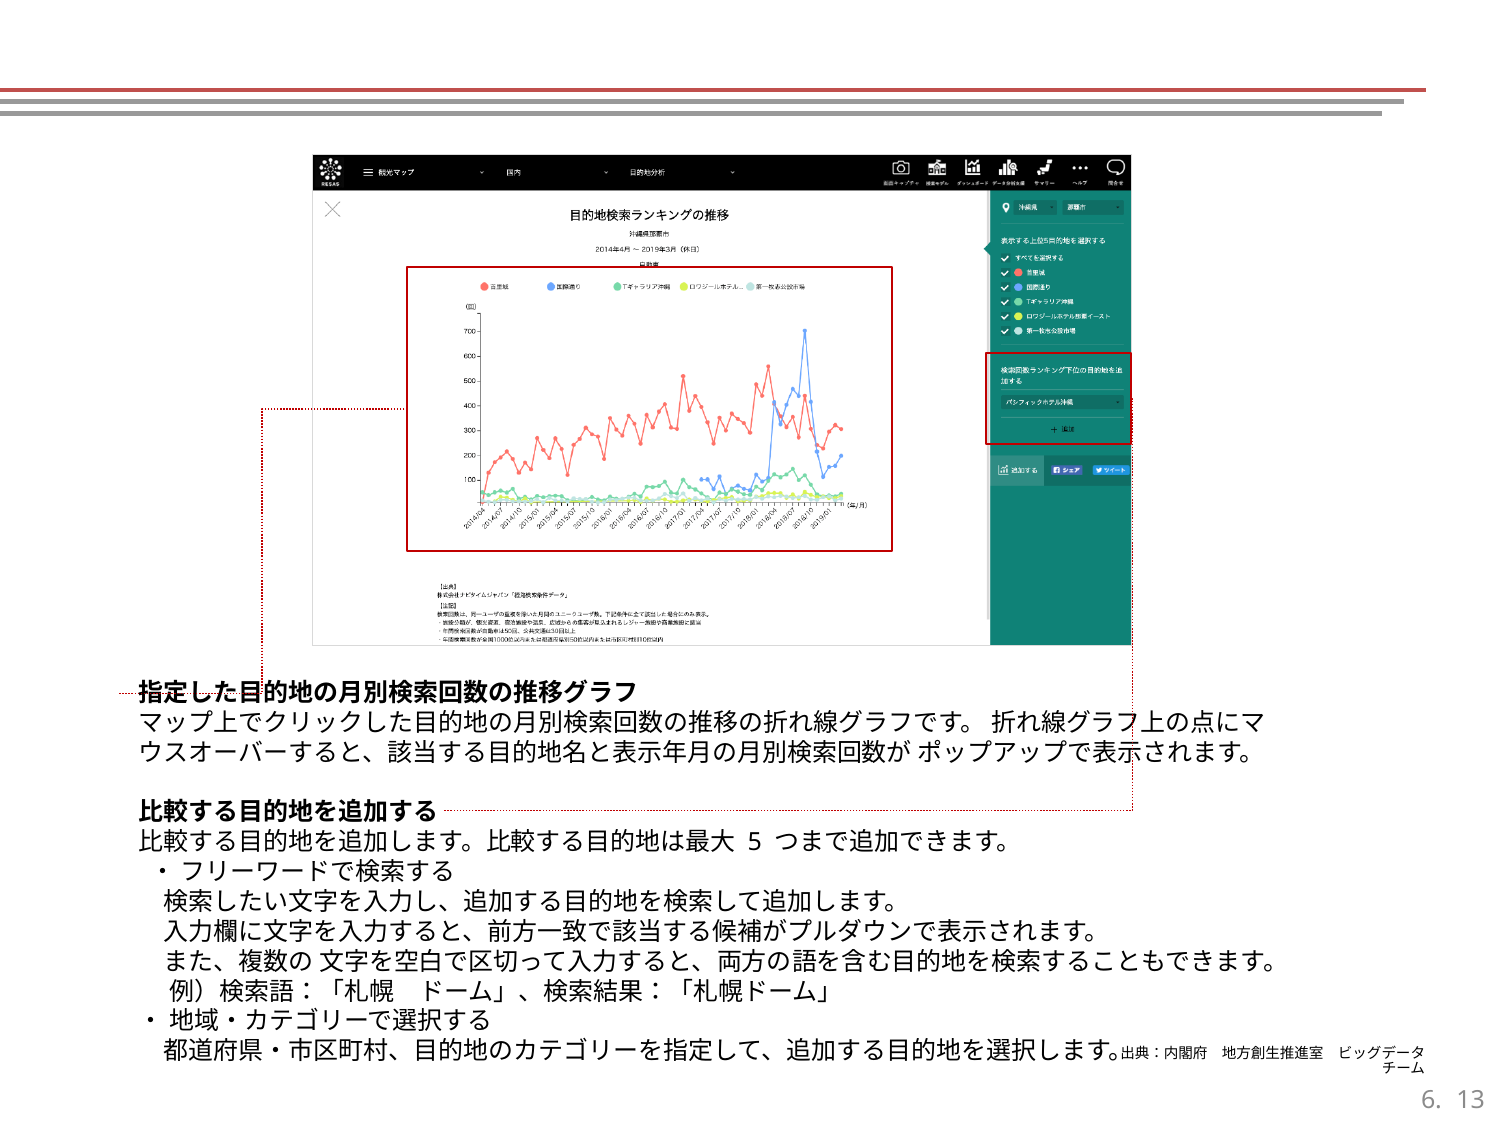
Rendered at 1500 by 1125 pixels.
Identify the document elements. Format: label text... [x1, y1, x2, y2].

text_box 指定した目的地の月別検索回数の推移グラフ マップ上でクリックした目的地の月別検索回数の推移の折れ線グラフです。 折れ線グラフ上の点にマウスオーバーすると、該当する目的地名と表示年月の月別検索回数が ポップアップで表示されます。 [123, 668, 437, 774]
text_box 比較する目的地を追加する 比較する目的地を追加します。比較する目的地は最大 5 つまで追加できます。 ・ フリーワードで検索する 検索したい文字を入力し、追加する目的地を検索して追加します。 入力欄に文字を入力すると、前方一致で該当する候補がプルダウンで表示されます。 また、複数の 文字を空白で区切って入力すると、両方の語を含む目的地を検索することもできます。 例）検索語：「札幌 ドーム」、検索結果：「札幌ドーム」 ・ 地域・カテゴリーで選択する 都道府県・市区町村、目的地のカテゴリーを指定して、追加する目的地を選択します。 [123, 788, 1306, 1073]
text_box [442, 398, 1132, 811]
picture [312, 154, 1132, 646]
text_box 指定した目的地の月別検索回数の推移グラフ マップ上でクリックした目的地の月別検索回数の推移の折れ線グラフです。 折れ線グラフ上の点にマウスオーバーすると、該当する目的地名と表示年月の月別検索回数が ポップアップで表示されます。 [1136, 668, 1306, 774]
text_box 出典：内閣府 地方創生推進室 ビッグデータチーム [1097, 1038, 1440, 1085]
slide_number 12 [1381, 1065, 1500, 1125]
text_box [117, 408, 408, 694]
